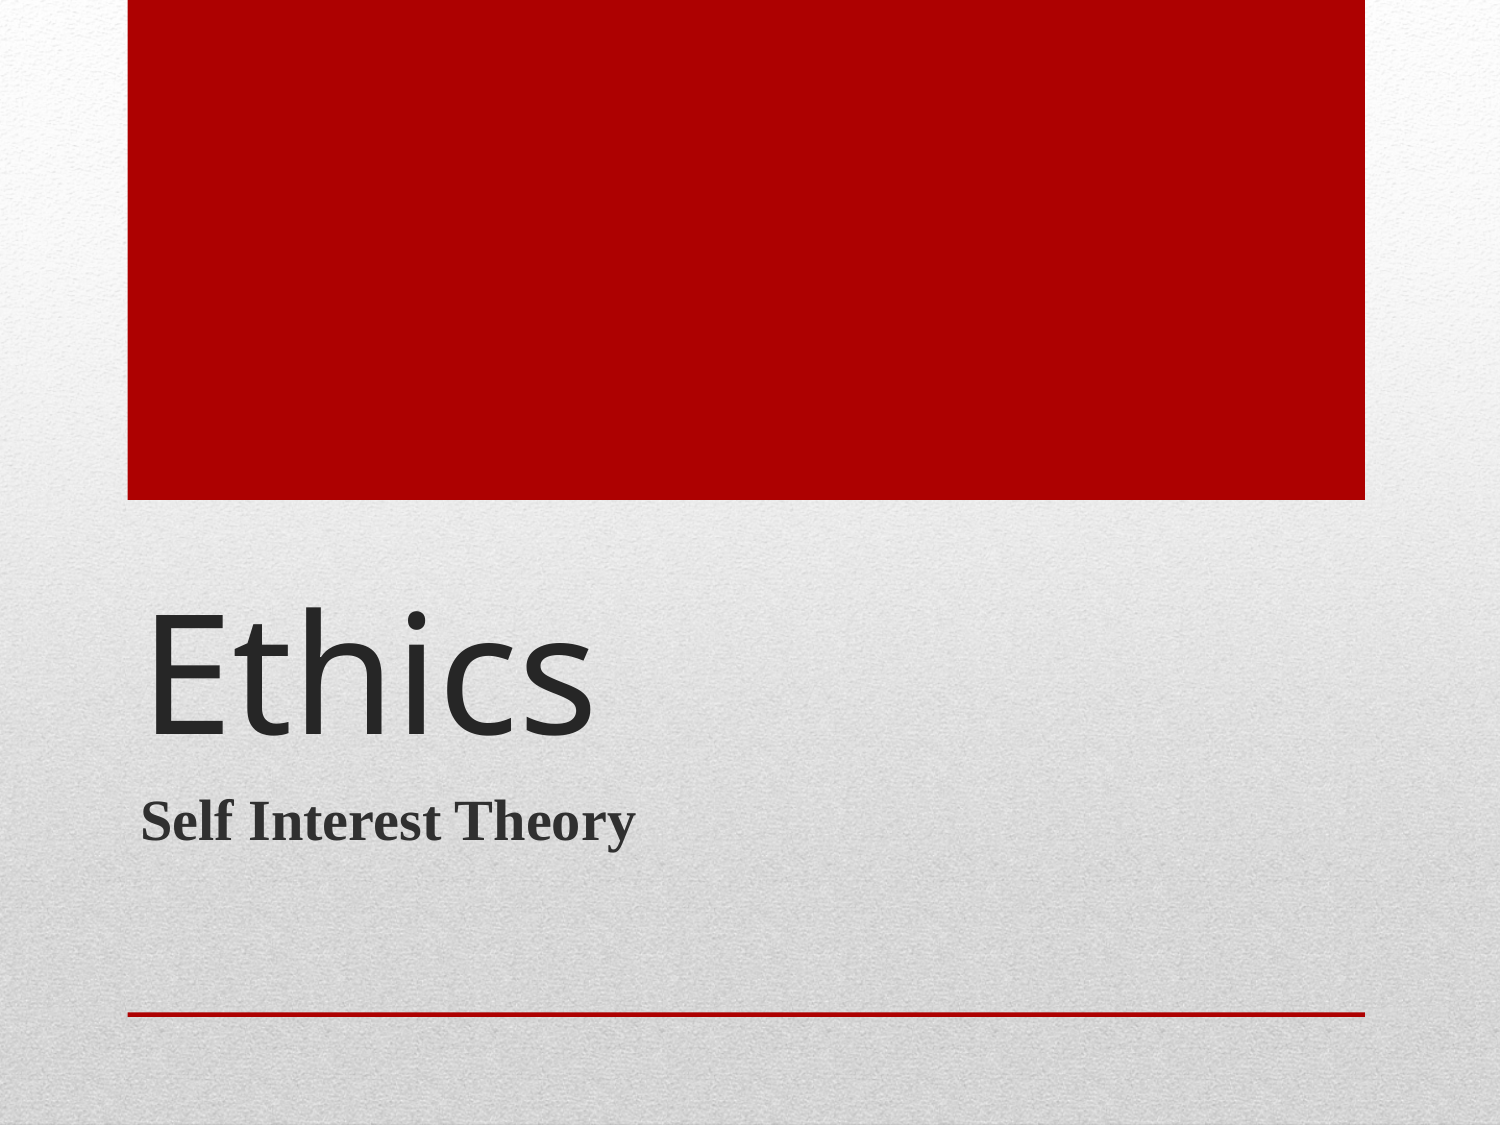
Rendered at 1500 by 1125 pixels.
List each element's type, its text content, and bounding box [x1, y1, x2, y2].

subtitle Self Interest Theory [125, 774, 1250, 938]
title Ethics [125, 525, 1363, 775]
